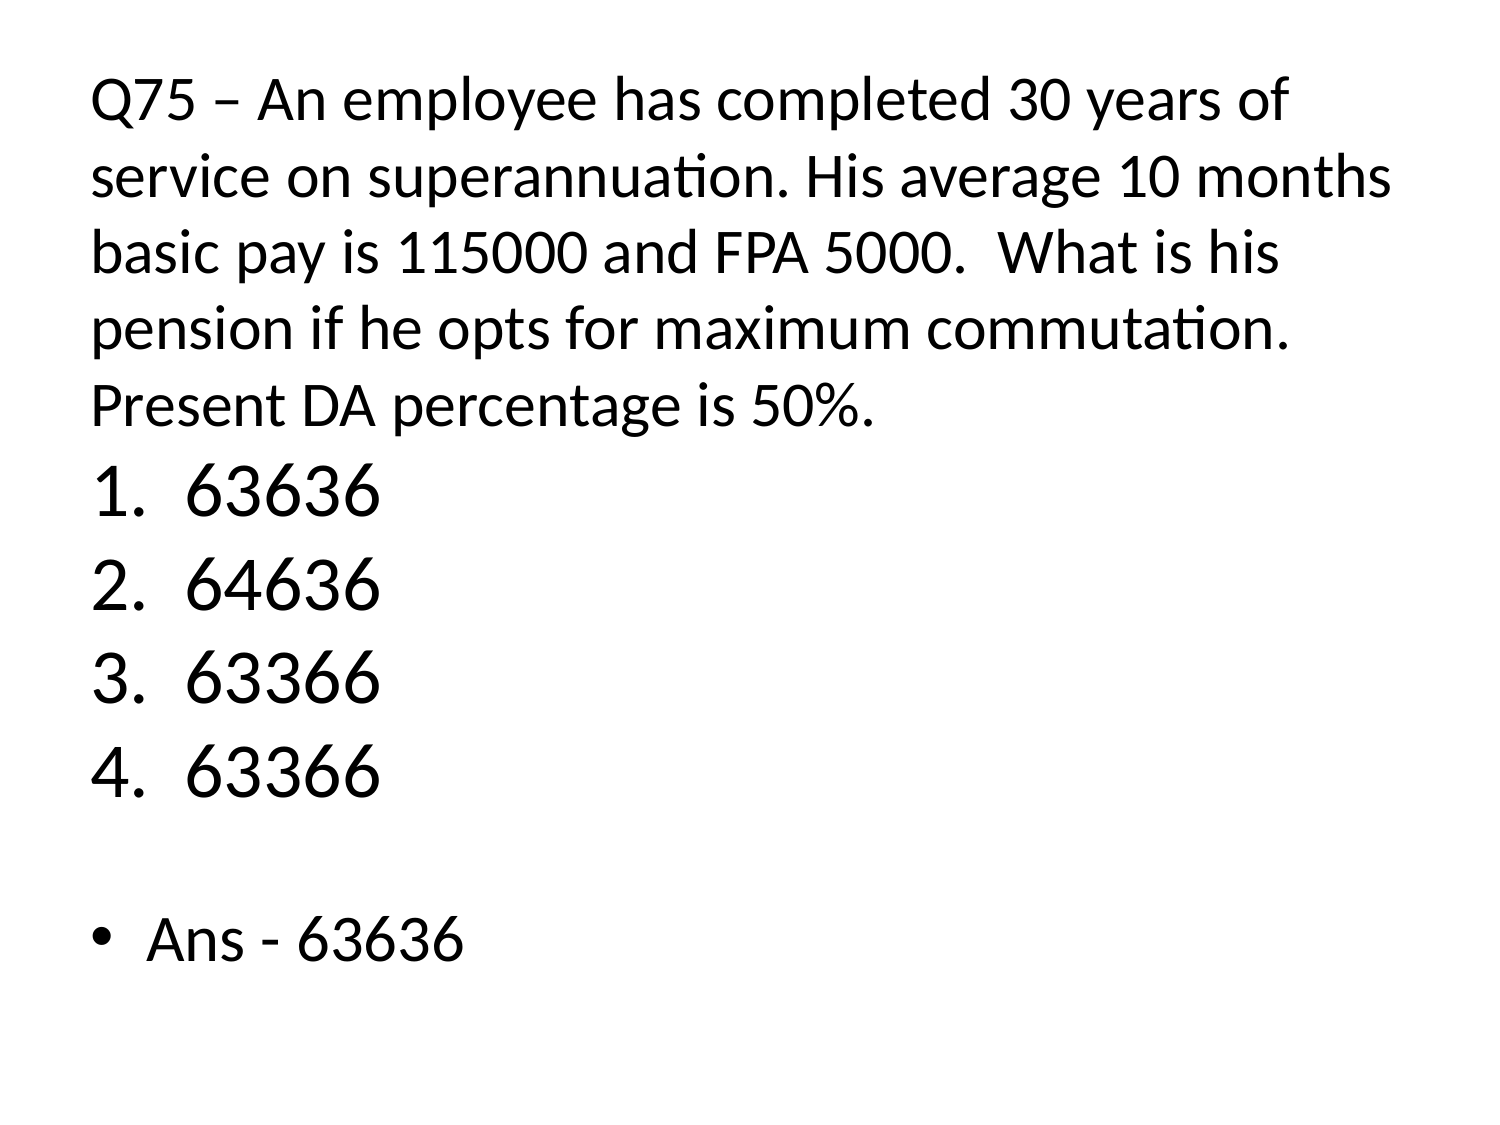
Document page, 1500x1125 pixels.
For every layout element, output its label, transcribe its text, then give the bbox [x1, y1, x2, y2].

list Ans - 63636 [75, 887, 1425, 1005]
title Q75 – An employee has completed 30 years of service on superannuation. His average 10 months basic pay is 115000 and FPA 5000. What is his pension if he opts for maximum commutation. Present DA percentage is 50%. 1. 63636 2. 64636 3. 63366 4. 63366 [75, 45, 1425, 825]
